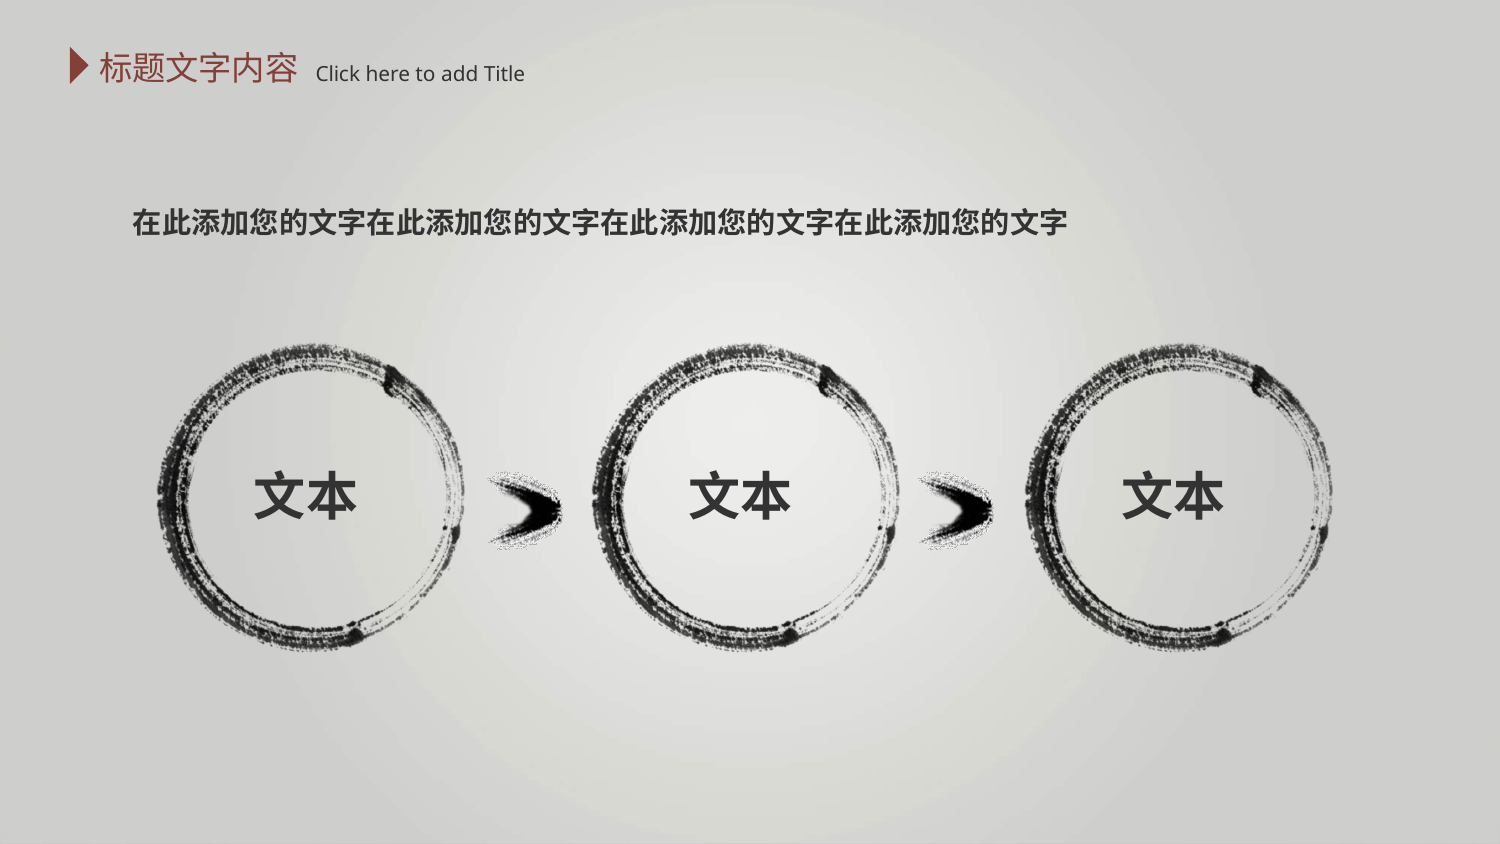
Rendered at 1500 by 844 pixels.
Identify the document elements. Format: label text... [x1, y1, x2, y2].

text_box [69, 39, 547, 95]
text_box 在此添加您的文字在此添加您的文字在此添加您的文字在此添加您的文字 [118, 197, 1136, 248]
picture [0, 0, 1500, 844]
